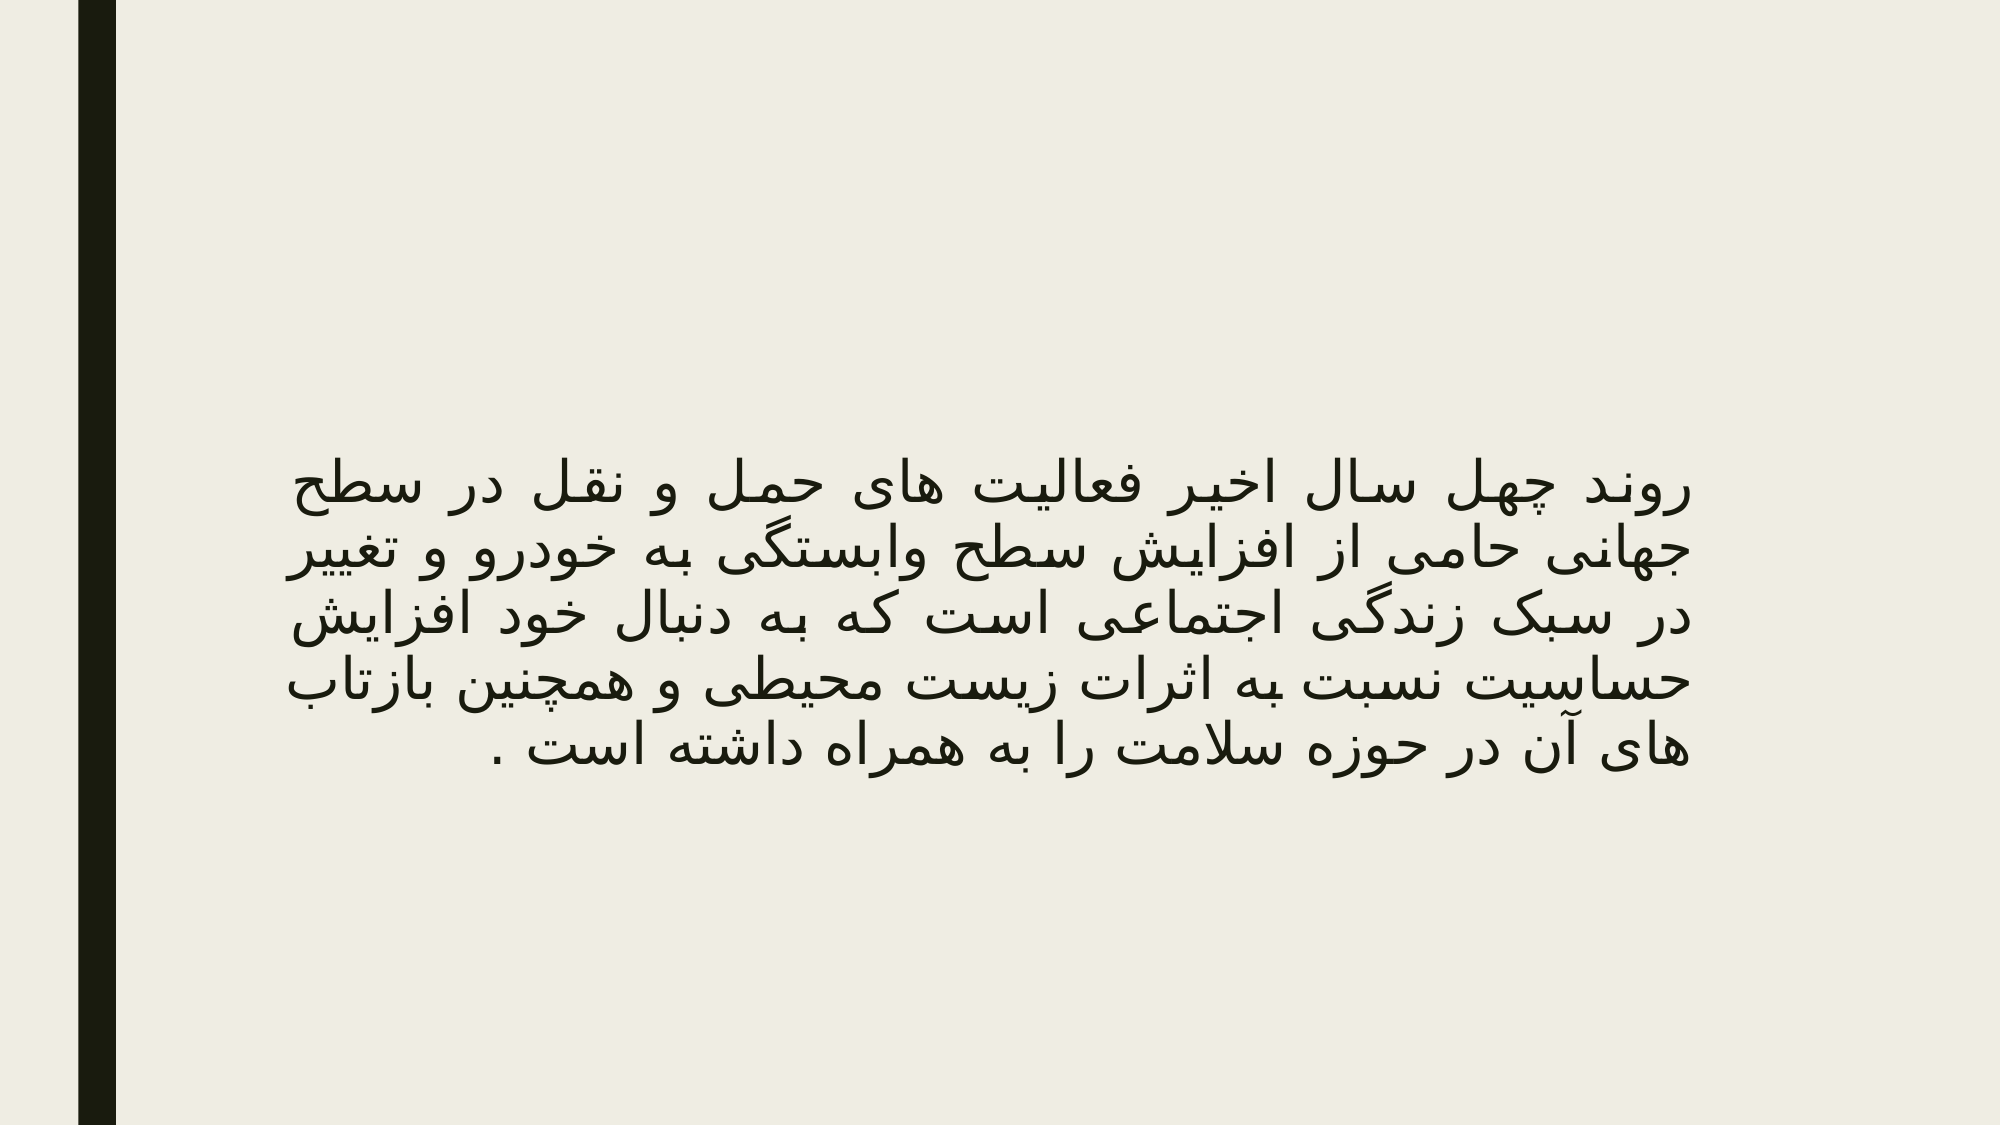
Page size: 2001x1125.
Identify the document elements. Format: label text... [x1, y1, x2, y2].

list روند چهل سال اخیر فعالیت های حمل و نقل در سطح جهانی حامی از افزایش سطح وابستگی به خودرو و تغییر در سبک زندگی اجتماعی است که به دنبال خود افزایش حساسیت نسبت به اثرات زیست محیطی و همچنین بازتاب های آن در حوزه سلامت را به همراه داشته است . [269, 442, 1709, 1042]
